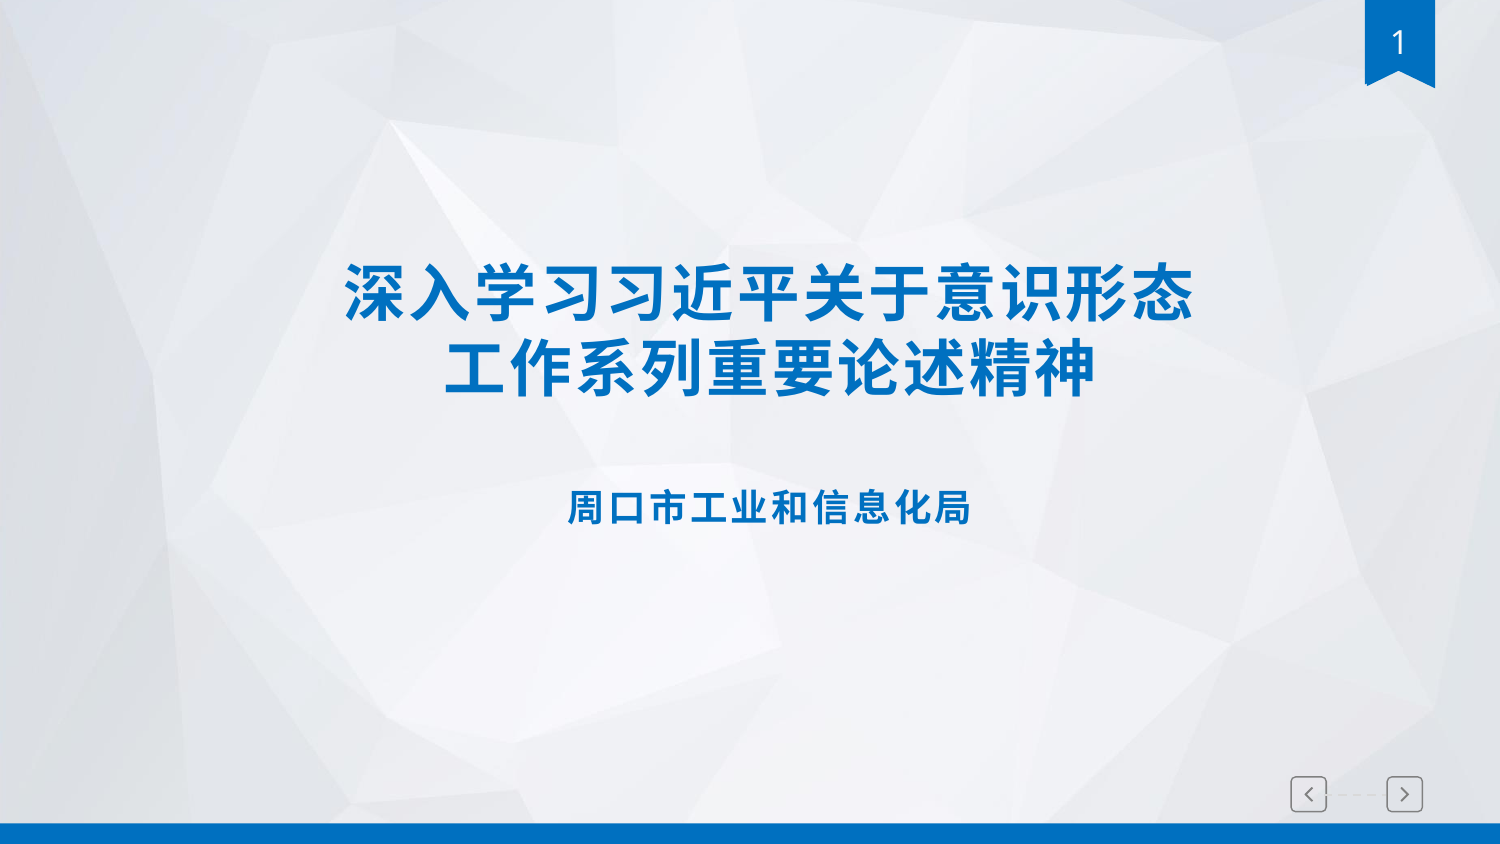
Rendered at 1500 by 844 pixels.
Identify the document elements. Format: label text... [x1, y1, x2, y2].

text_box 周口市工业和信息化局 [303, 474, 1234, 539]
picture [0, 0, 1500, 823]
text_box 深入学习习近平关于意识形态工作系列重要论述精神 [303, 256, 1234, 410]
